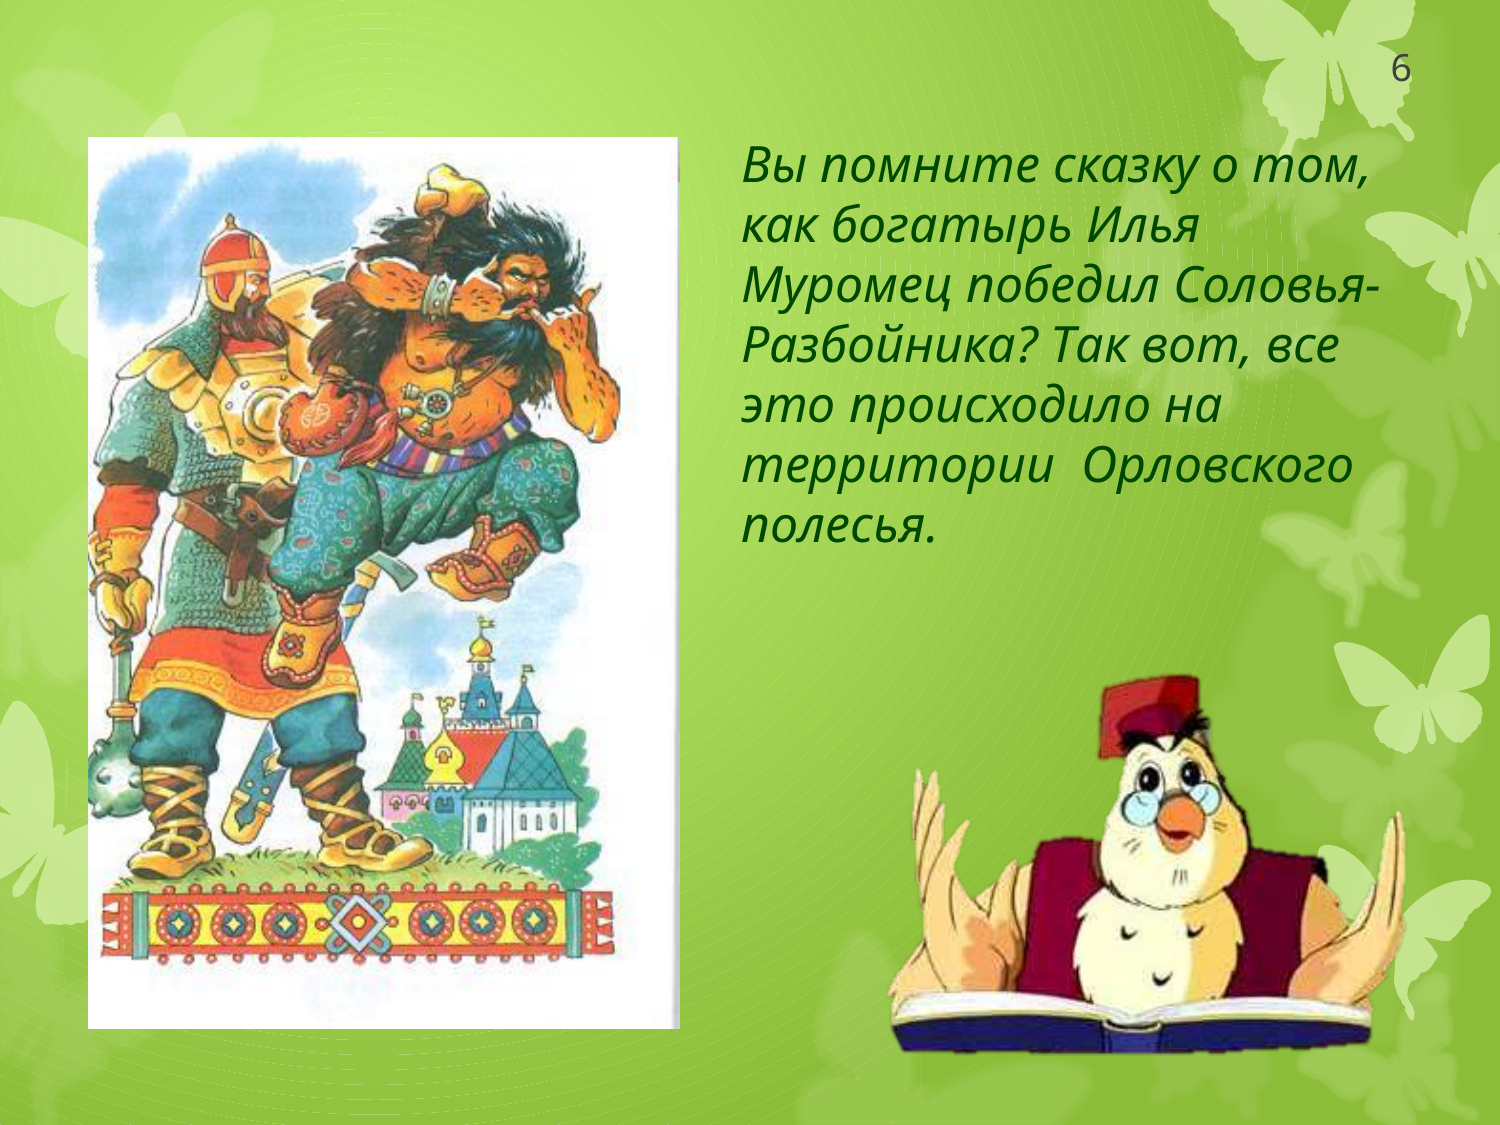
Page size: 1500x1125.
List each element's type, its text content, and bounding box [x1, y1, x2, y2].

slide_number 6 [1375, 42, 1476, 103]
title Вы помните сказку о том, как богатырь Илья Муромец победил Соловья-Разбойника? Так вот, все это происходило на территории Орловского полесья. [726, 266, 1418, 419]
picture [88, 136, 680, 1029]
picture [879, 668, 1426, 1099]
